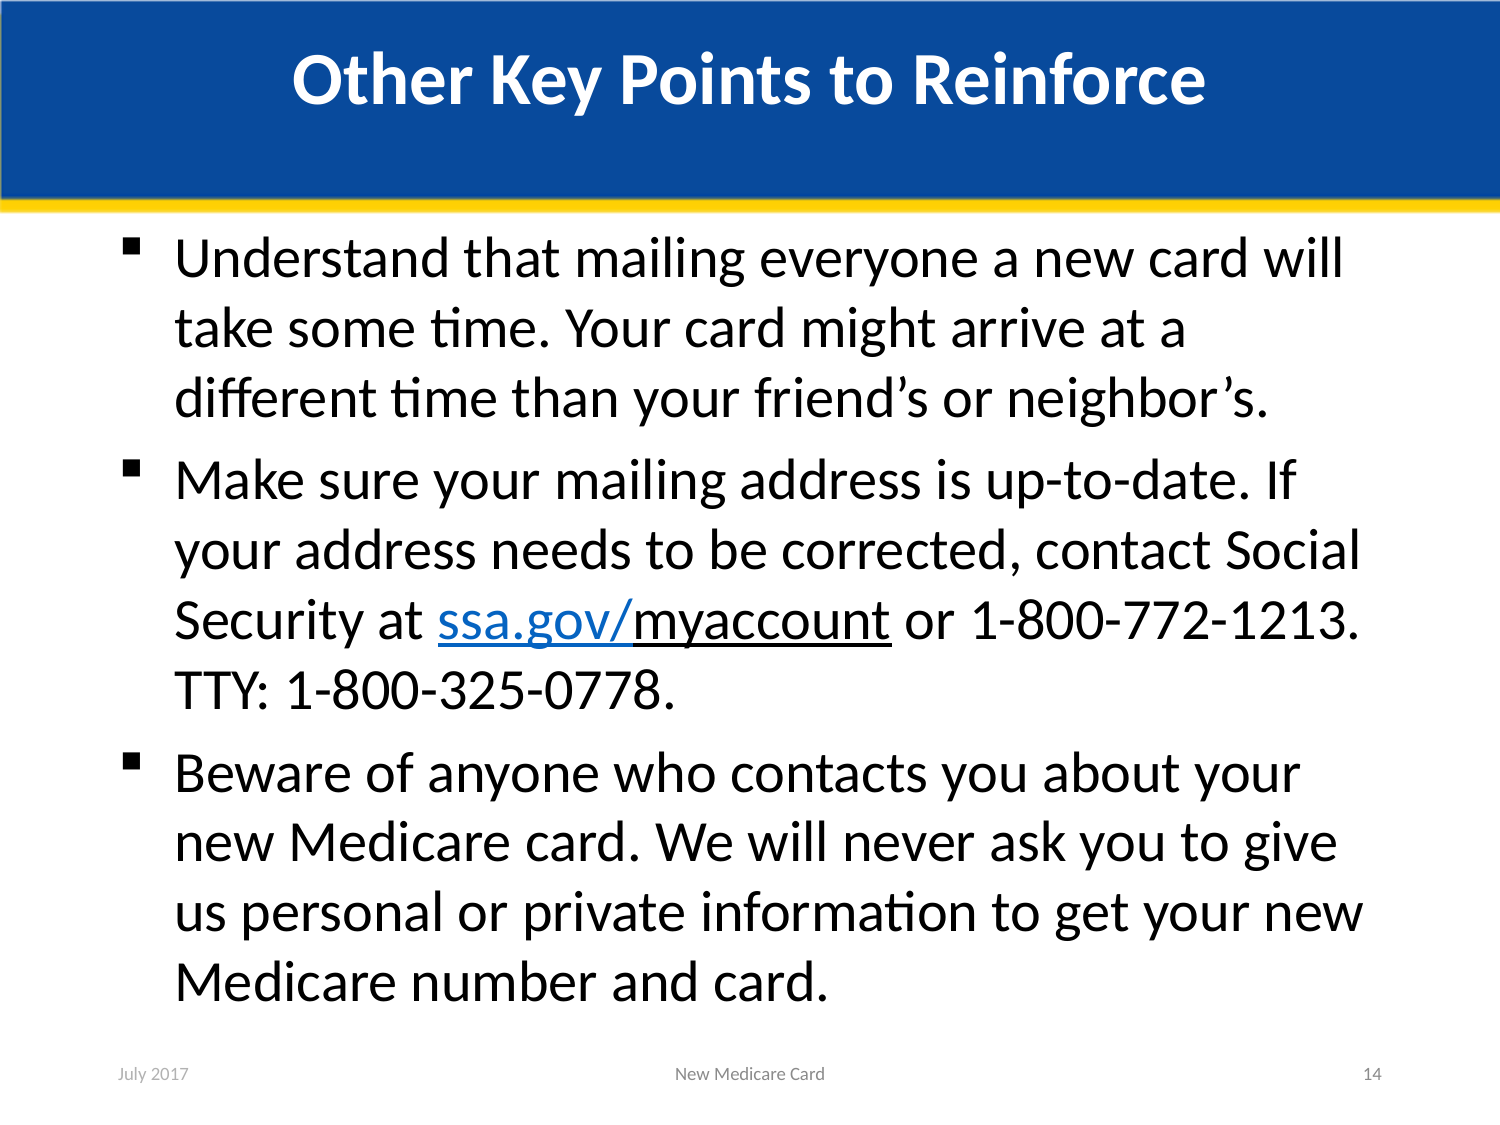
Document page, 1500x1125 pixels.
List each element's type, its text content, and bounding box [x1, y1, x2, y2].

list Understand that mailing everyone a new card will take some time. Your card might arrive at a different time than your friend’s or neighbor’s. Make sure your mailing address is up-to-date. If your address needs to be corrected, contact Social Security at ssa.gov/myaccount or 1-800-772-1213. TTY: 1-800-325-0778. Beware of anyone who contacts you about your new Medicare card. We will never ask you to give us personal or private information to get your new Medicare number and card. [103, 211, 1397, 1014]
picture [0, 160, 1500, 1125]
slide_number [103, 1042, 441, 1103]
title Other Key Points to Reinforce [0, 1, 1500, 160]
footer New Medicare Card [496, 1042, 1004, 1103]
slide_number 14 [1059, 1042, 1397, 1103]
